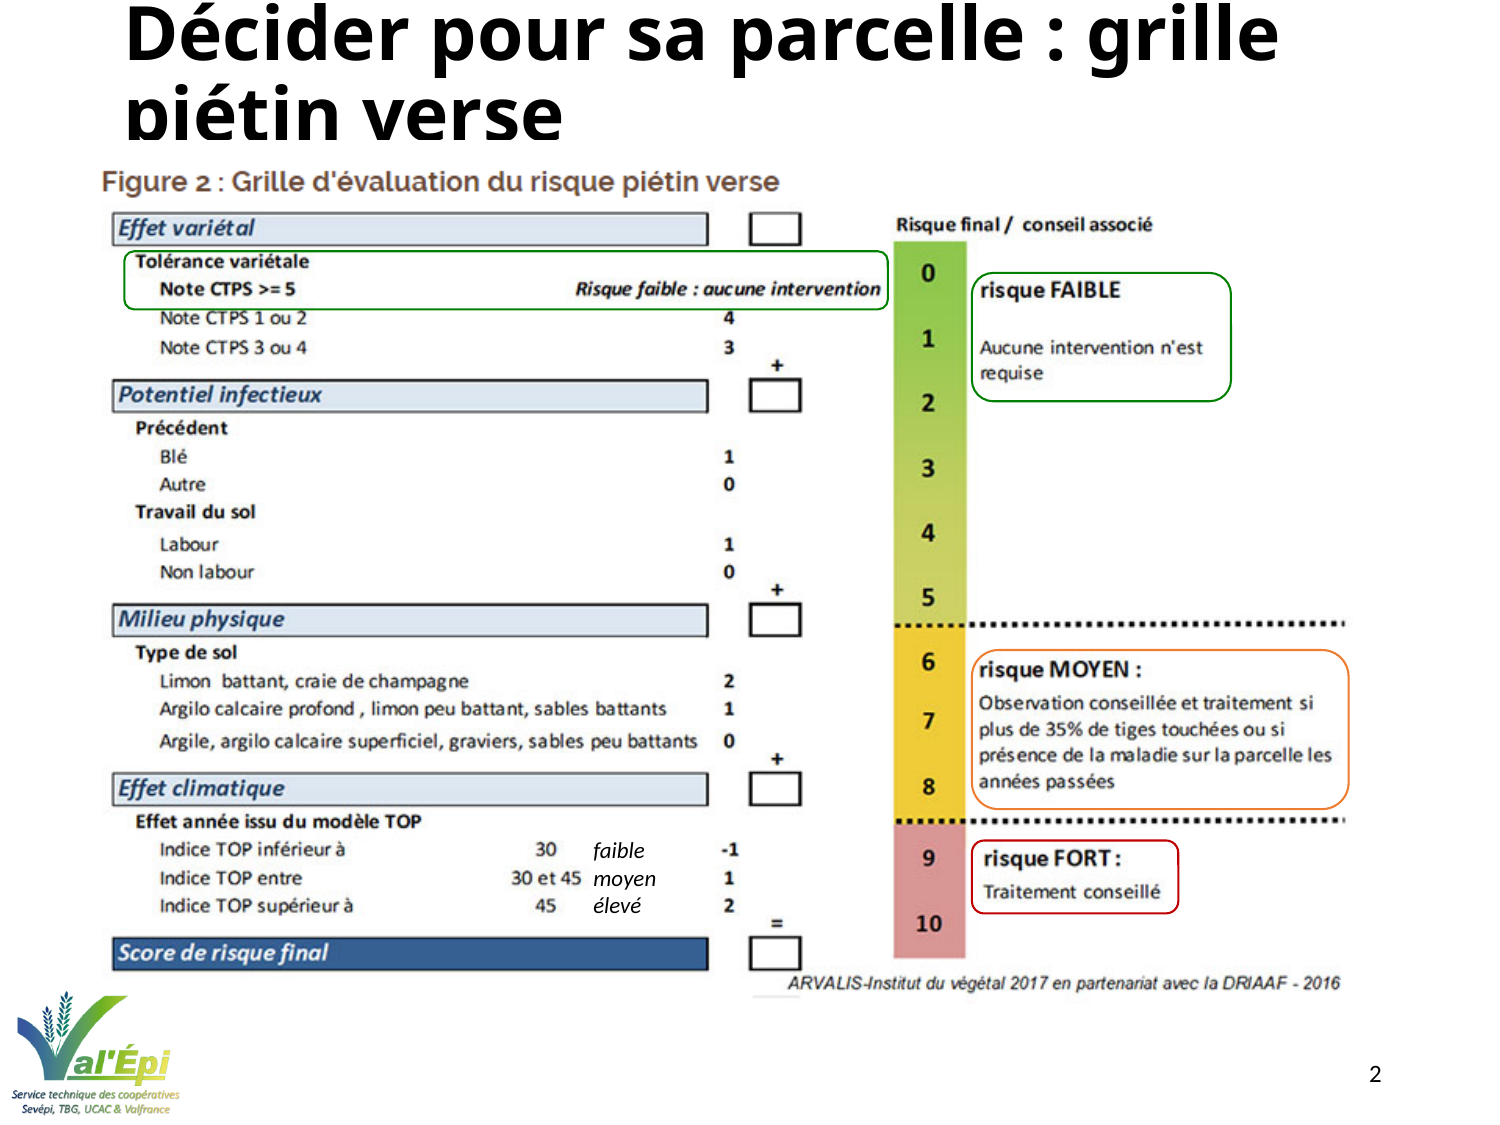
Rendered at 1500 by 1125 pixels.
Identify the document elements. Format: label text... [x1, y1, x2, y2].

picture [9, 140, 1424, 1123]
title Décider pour sa parcelle : grille piétin verse [108, 22, 1500, 132]
slide_number 2 [1059, 1042, 1397, 1103]
